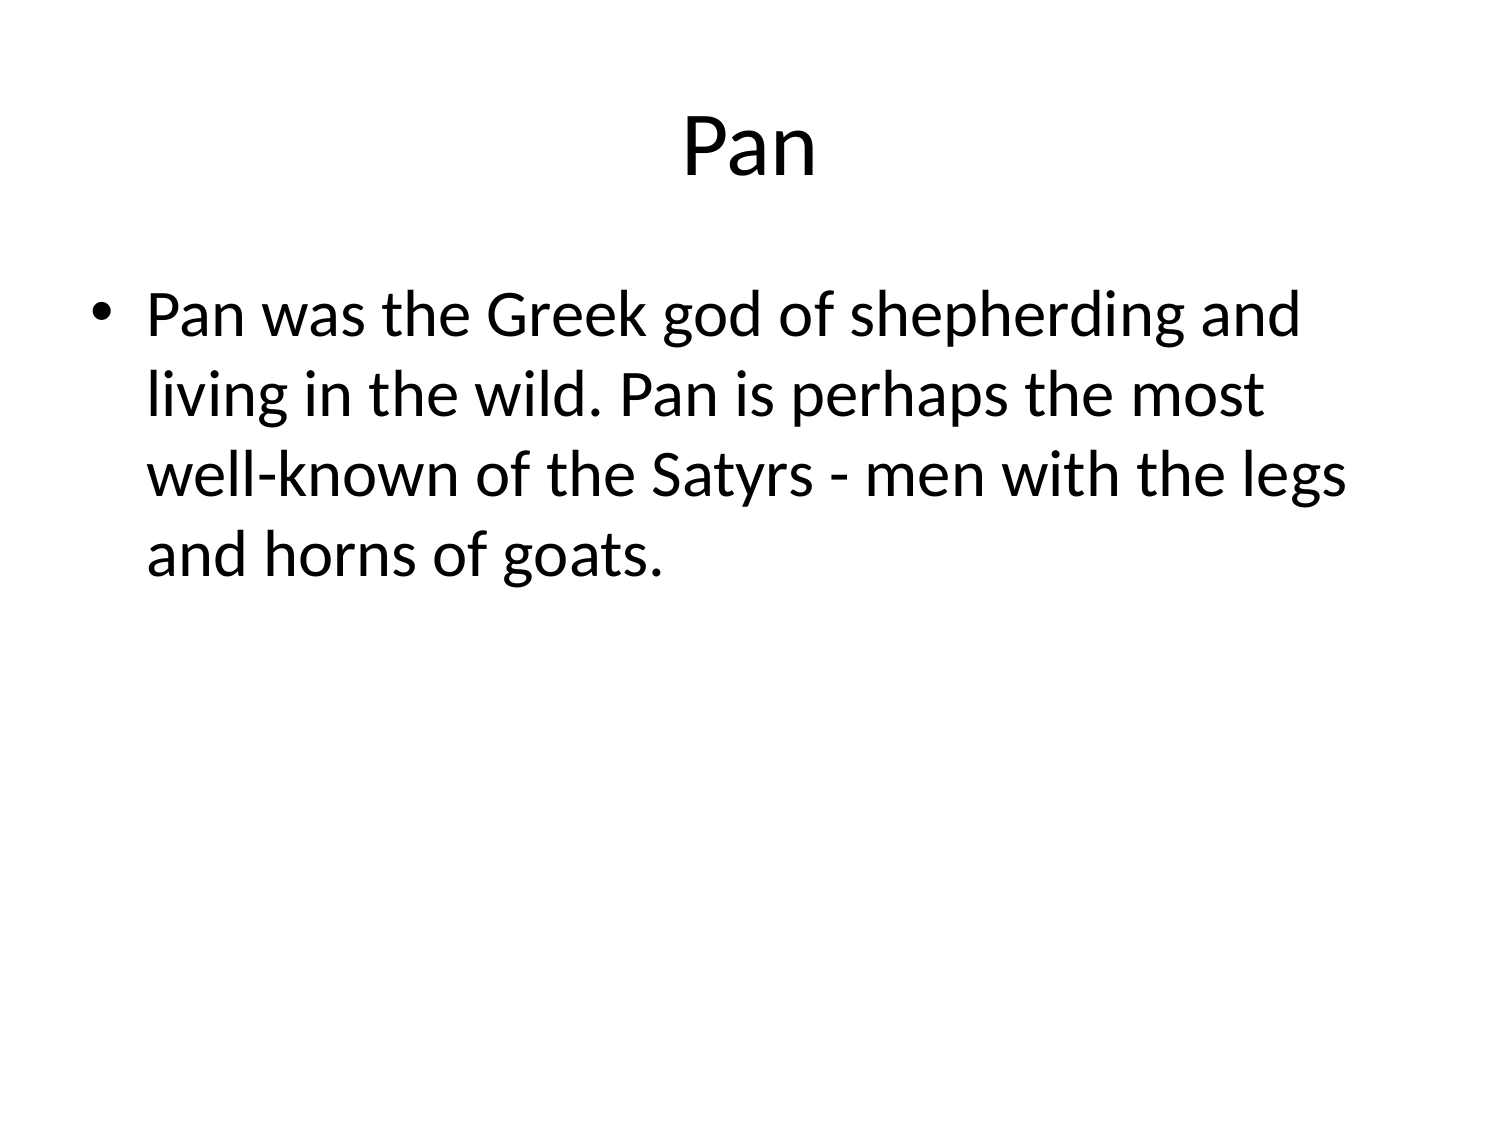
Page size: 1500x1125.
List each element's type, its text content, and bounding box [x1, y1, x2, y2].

title Pan [75, 45, 1425, 233]
list Pan was the Greek god of shepherding and living in the wild. Pan is perhaps the most well-known of the Satyrs - men with the legs and horns of goats. [75, 262, 1425, 1005]
